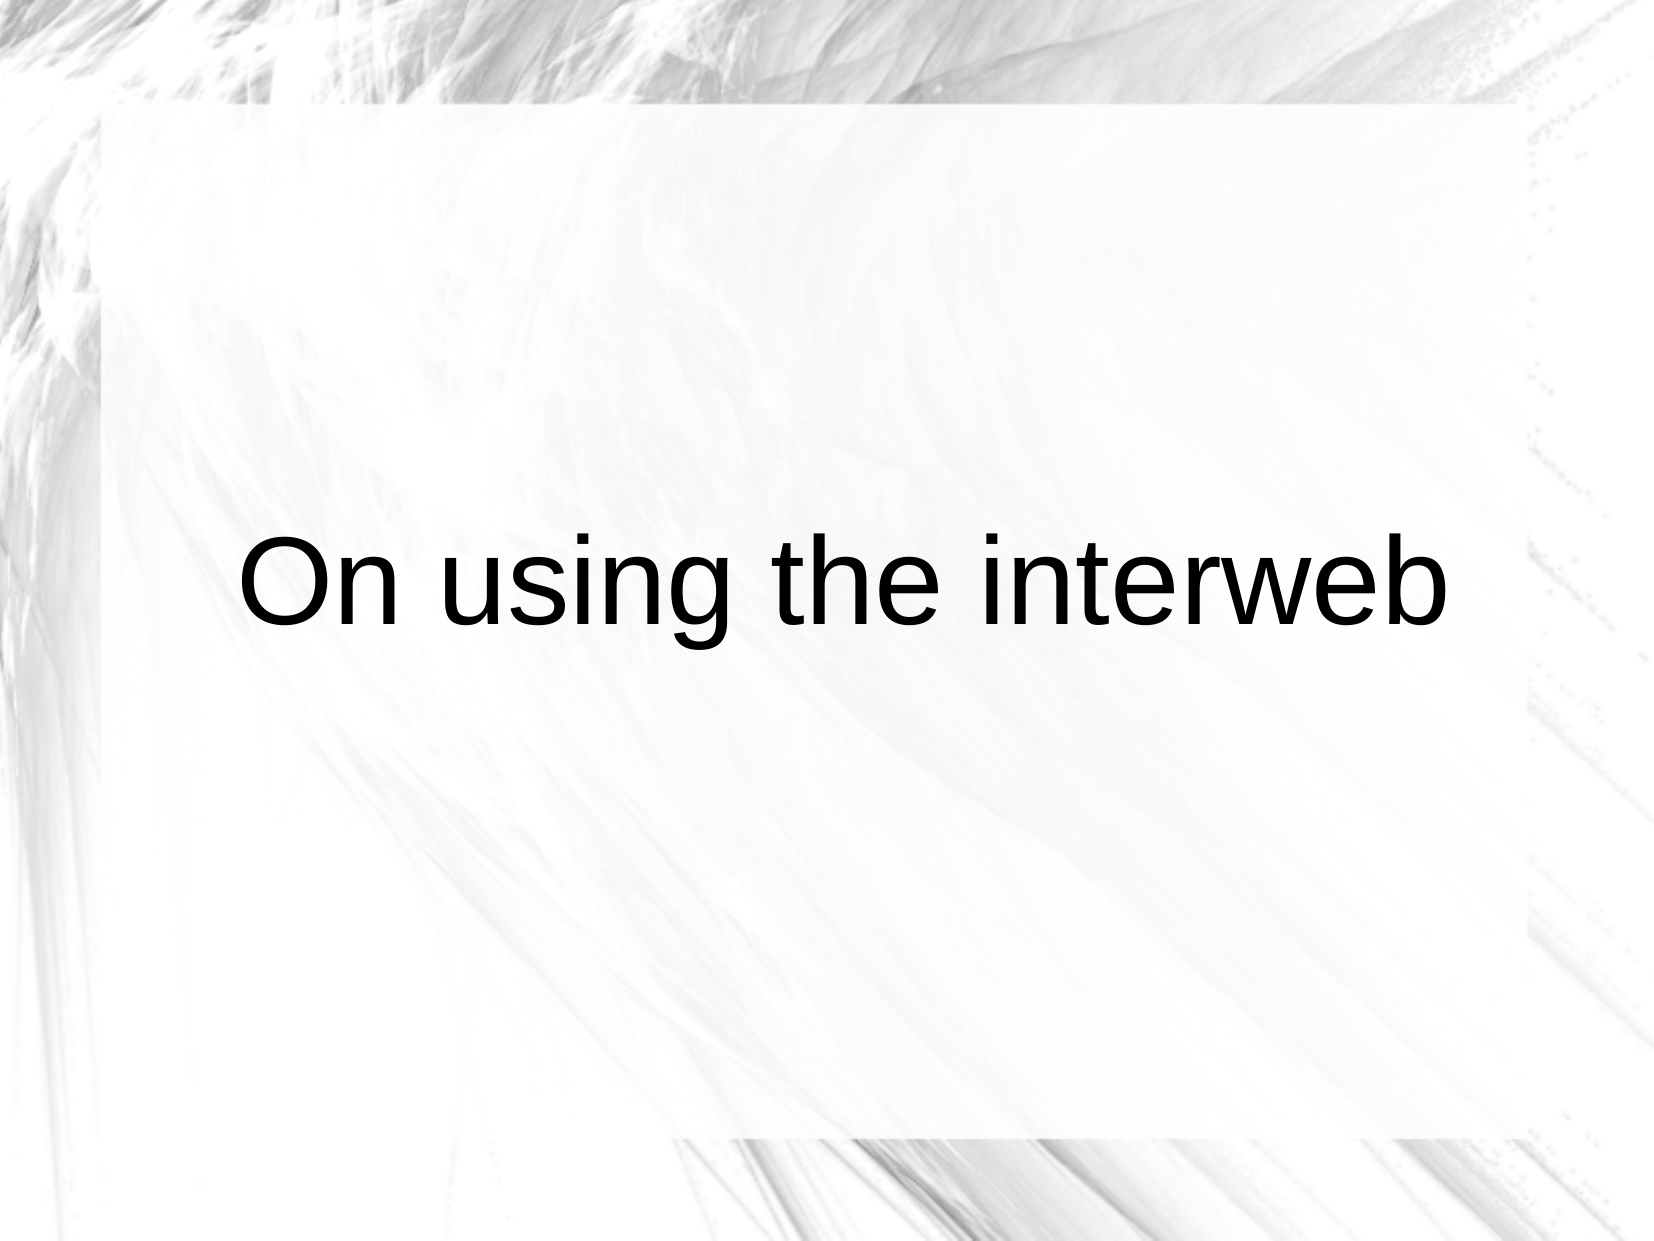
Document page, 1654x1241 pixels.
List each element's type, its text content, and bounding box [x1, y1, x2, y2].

picture [0, 0, 1654, 1241]
list On using the interweb [118, 319, 1571, 1102]
